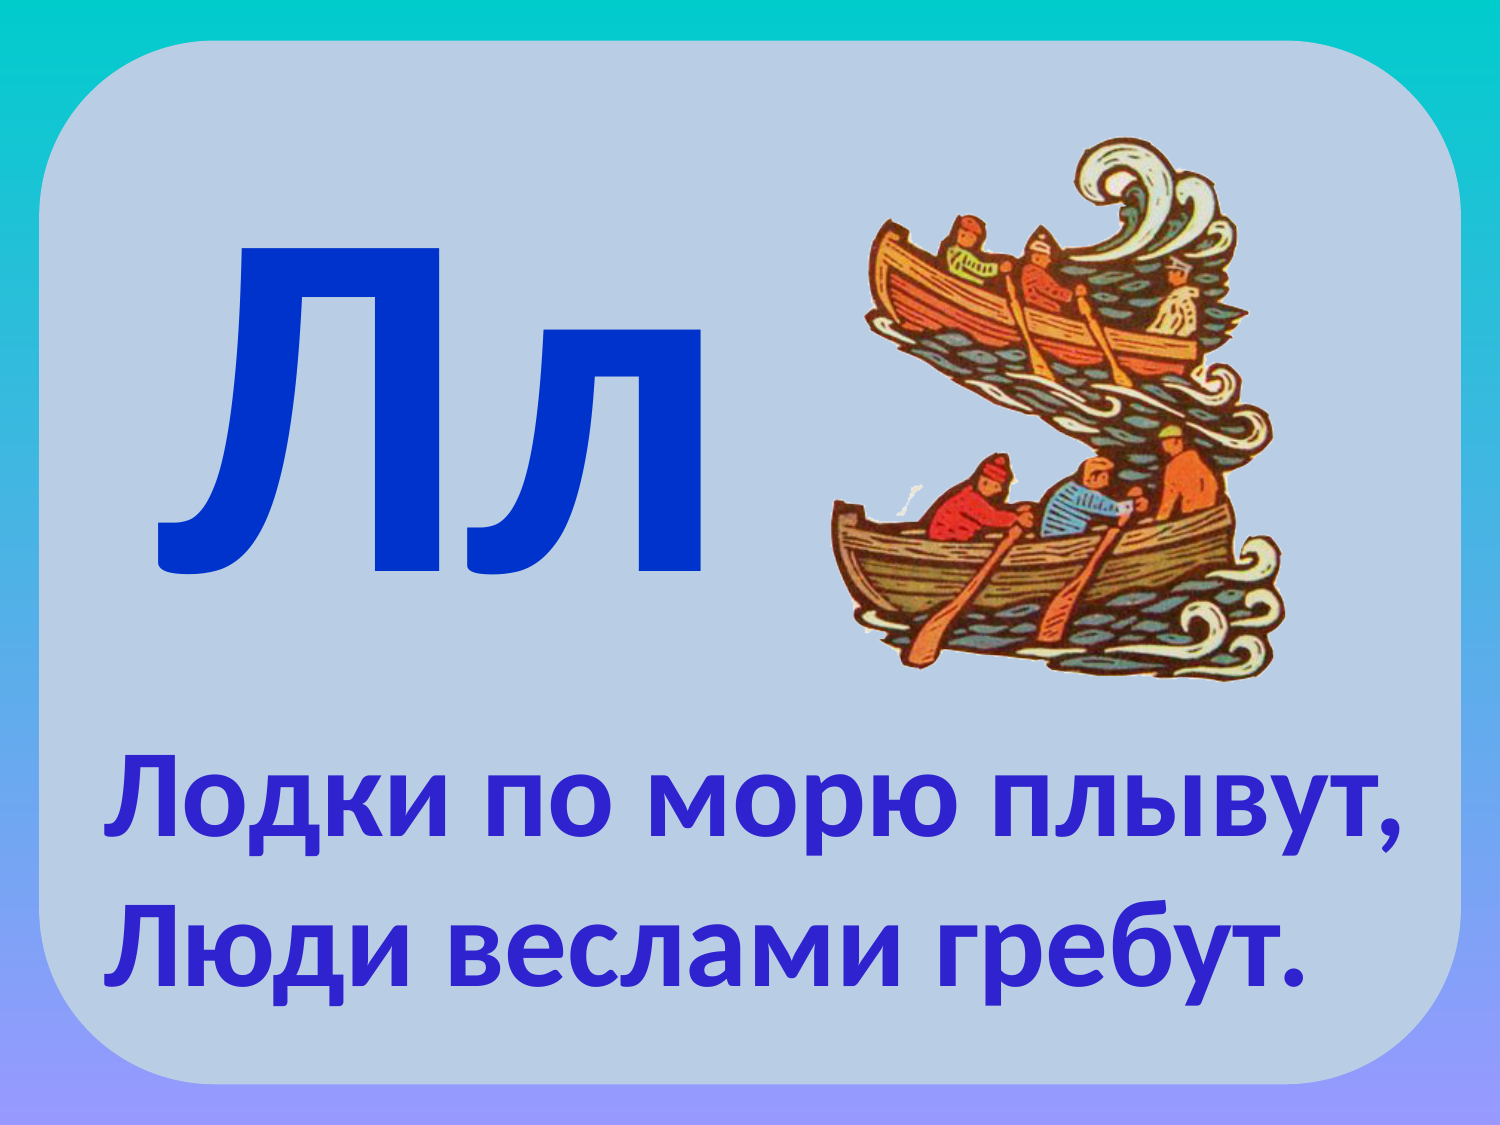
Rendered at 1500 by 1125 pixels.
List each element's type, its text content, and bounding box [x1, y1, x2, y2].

picture [796, 101, 1305, 715]
text_box Лодки по морю плывут, Люди веслами гребут. [88, 704, 1424, 1019]
text_box Лл [138, 66, 744, 679]
text_box [39, 40, 1461, 1085]
